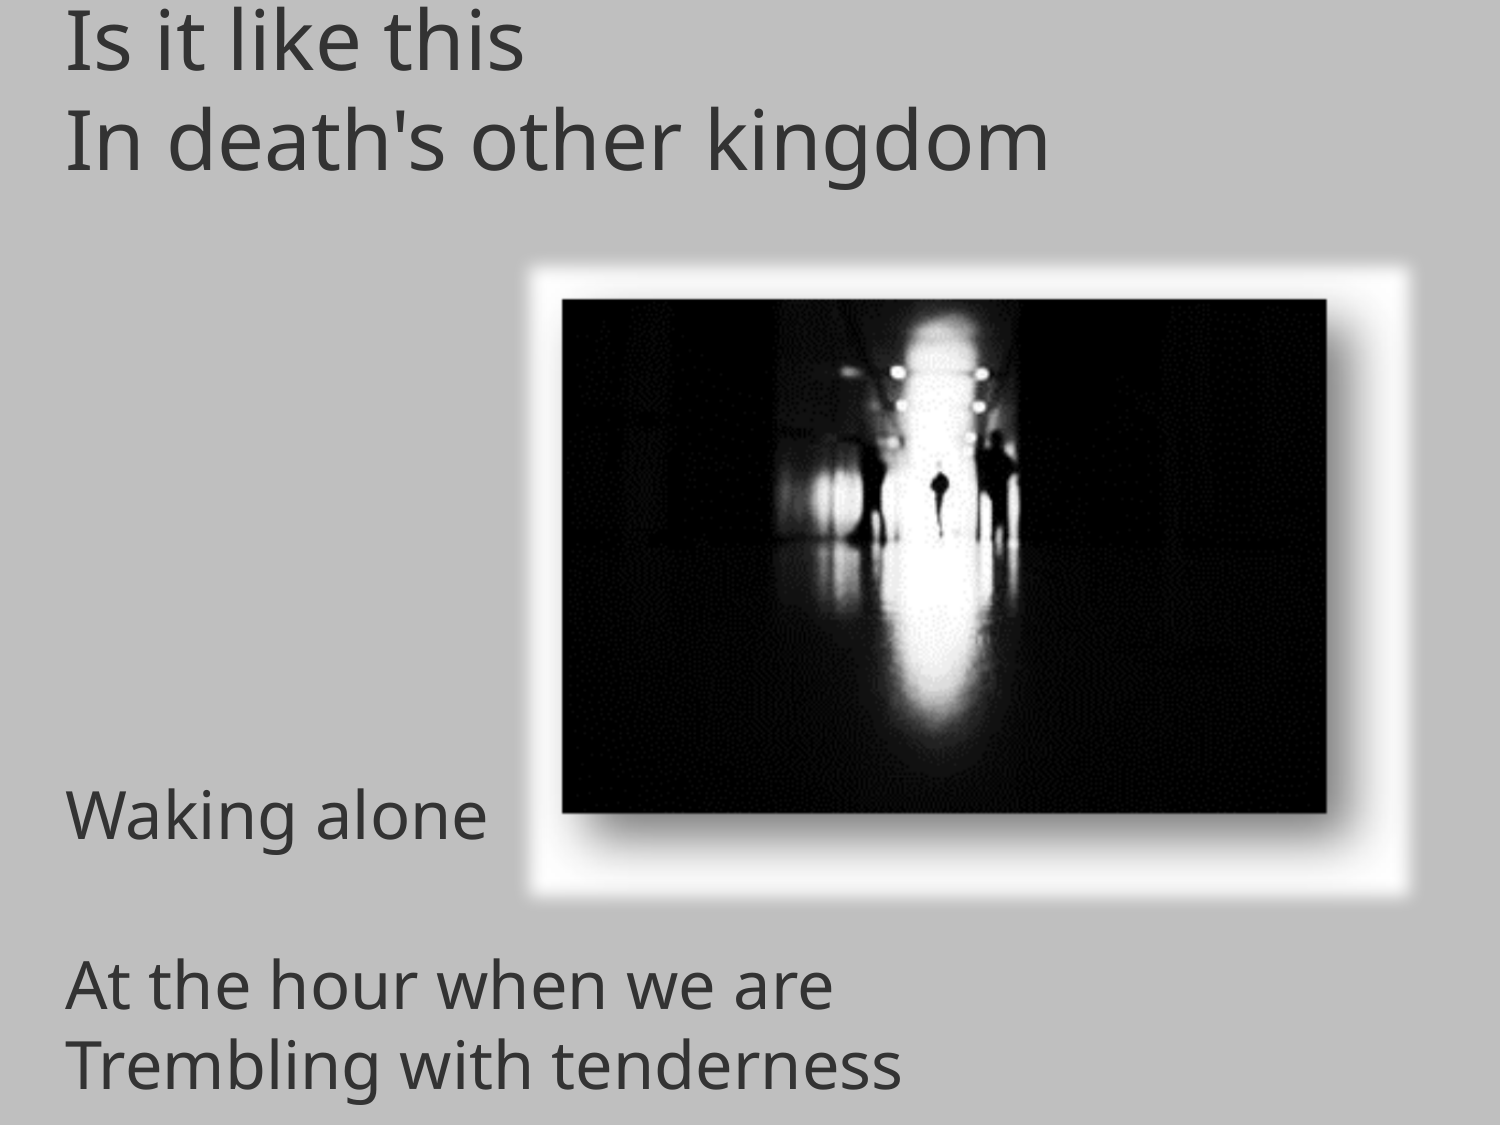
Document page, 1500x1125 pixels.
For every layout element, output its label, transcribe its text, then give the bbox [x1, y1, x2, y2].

picture [512, 249, 1427, 914]
text_box Is it like this In death's other kingdom Waking alone At the hour when we are Trembling with tenderness [49, 0, 1463, 1110]
